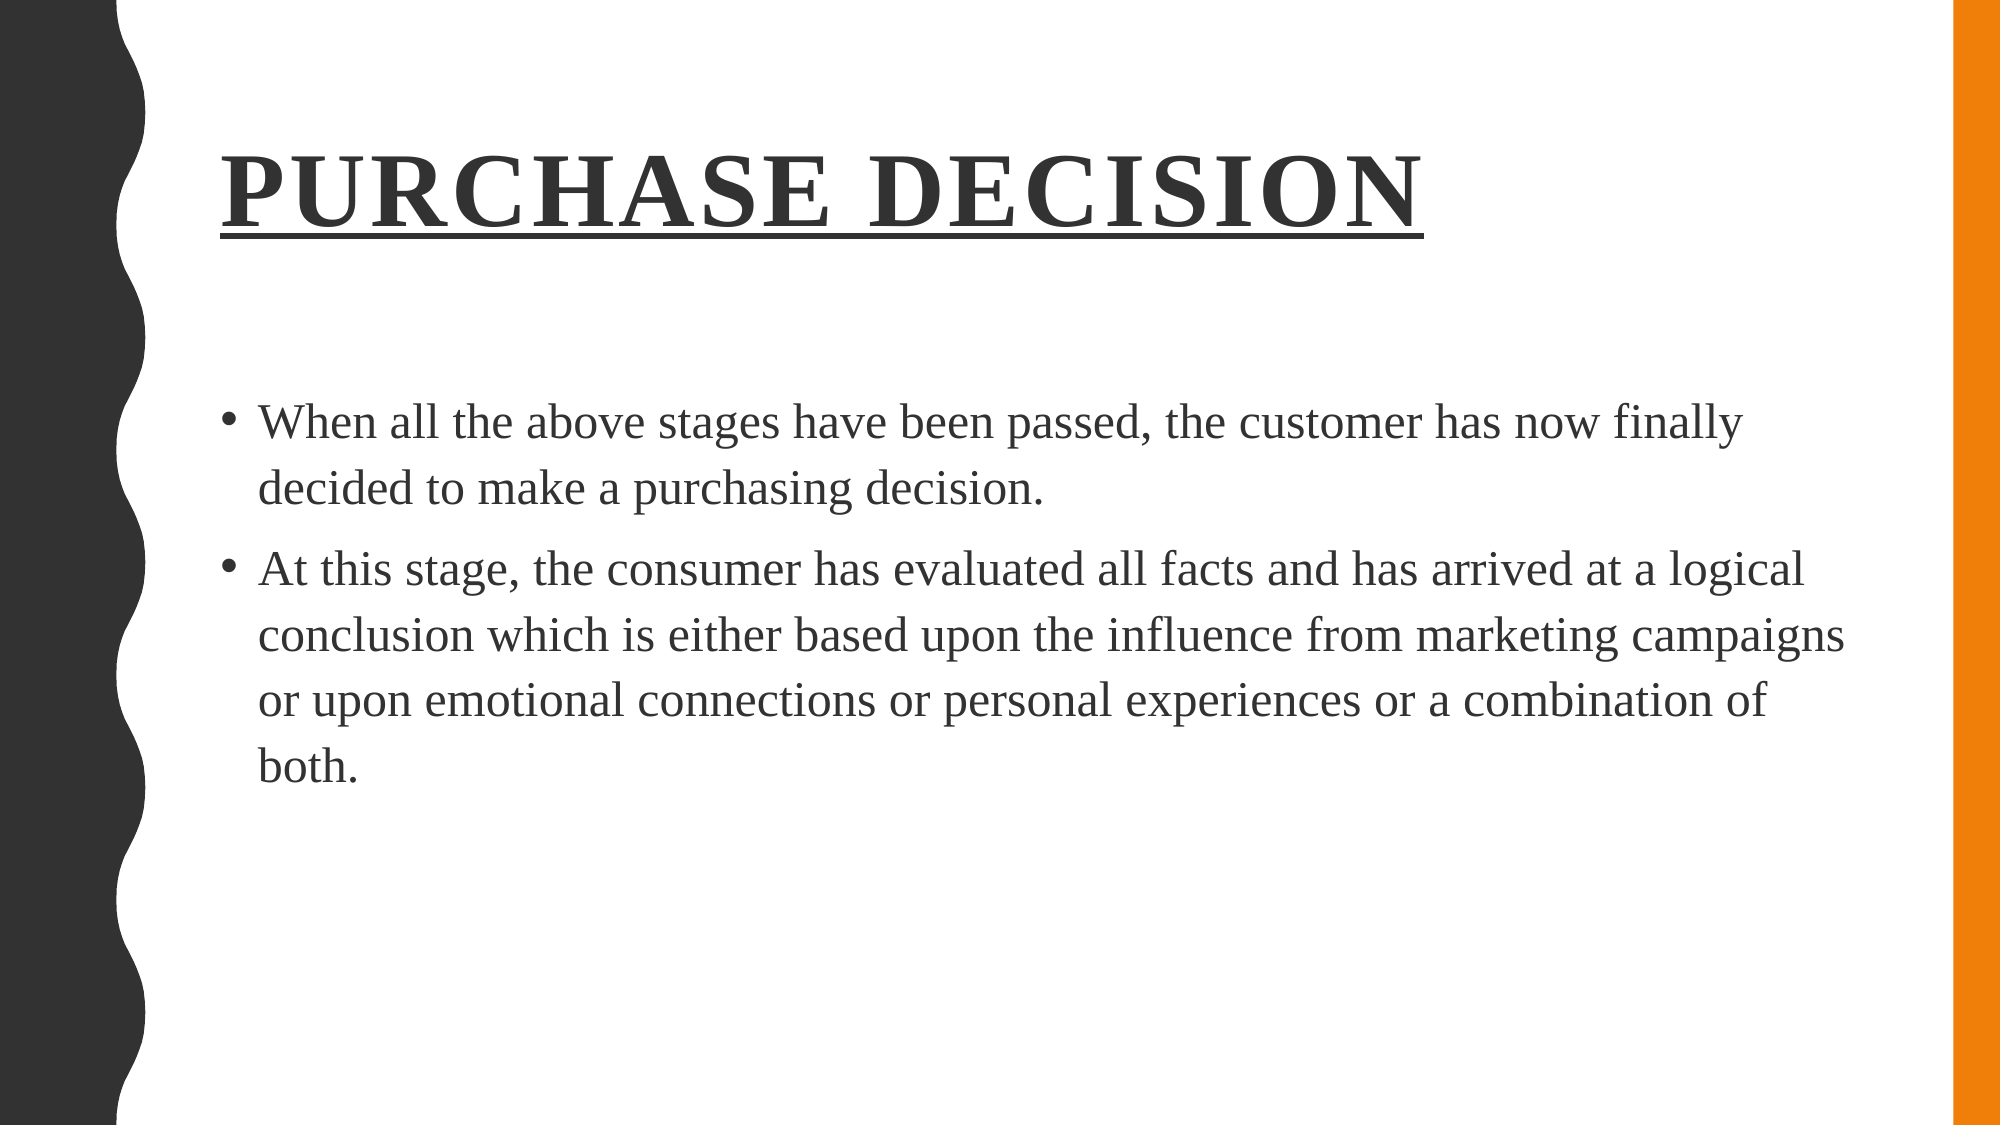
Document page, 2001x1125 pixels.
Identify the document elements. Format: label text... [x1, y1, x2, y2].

title Purchase Decision [205, 127, 1875, 373]
list When all the above stages have been passed, the customer has now finally decided to make a purchasing decision. At this stage, the consumer has evaluated all facts and has arrived at a logical conclusion which is either based upon the influence from marketing campaigns or upon emotional connections or personal experiences or a combination of both. [205, 375, 1875, 965]
